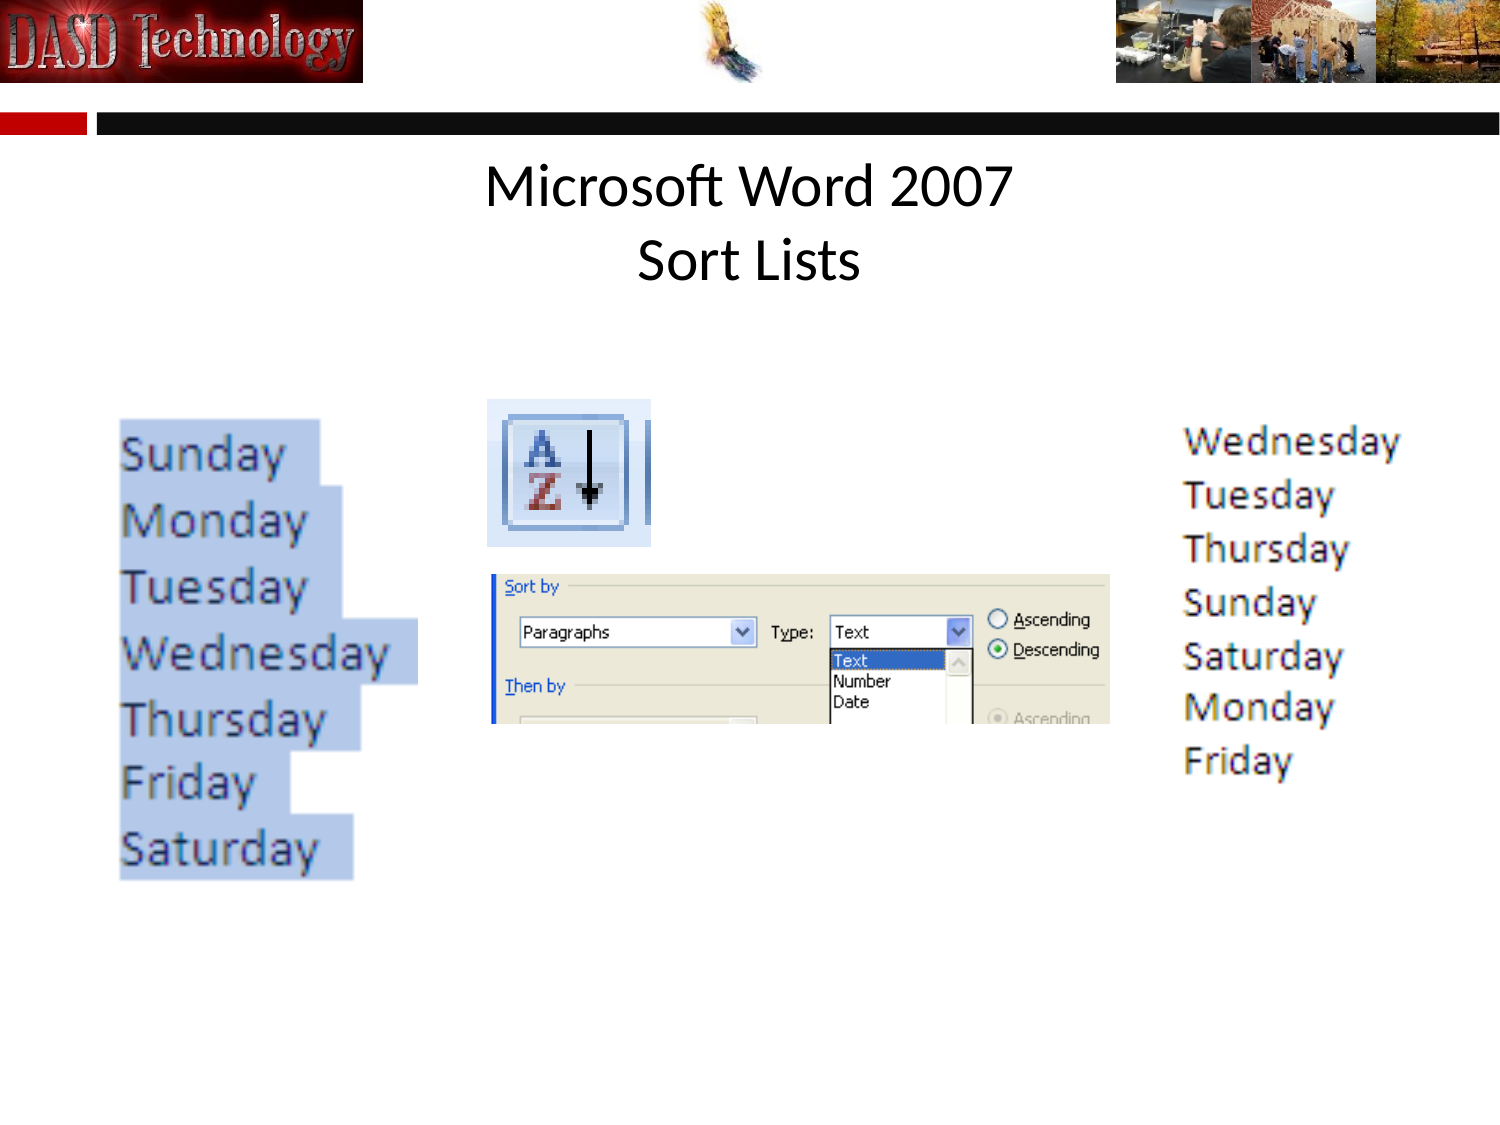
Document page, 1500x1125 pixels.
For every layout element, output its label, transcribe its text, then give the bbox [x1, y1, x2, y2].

picture [0, 0, 363, 84]
picture [99, 401, 418, 901]
title Microsoft Word 2007 Sort Lists [75, 137, 1425, 300]
picture [1174, 401, 1438, 817]
text_box [95, 110, 1500, 137]
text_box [487, 399, 1110, 724]
text_box [0, 110, 89, 137]
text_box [1116, 0, 1500, 83]
picture [699, 0, 764, 83]
